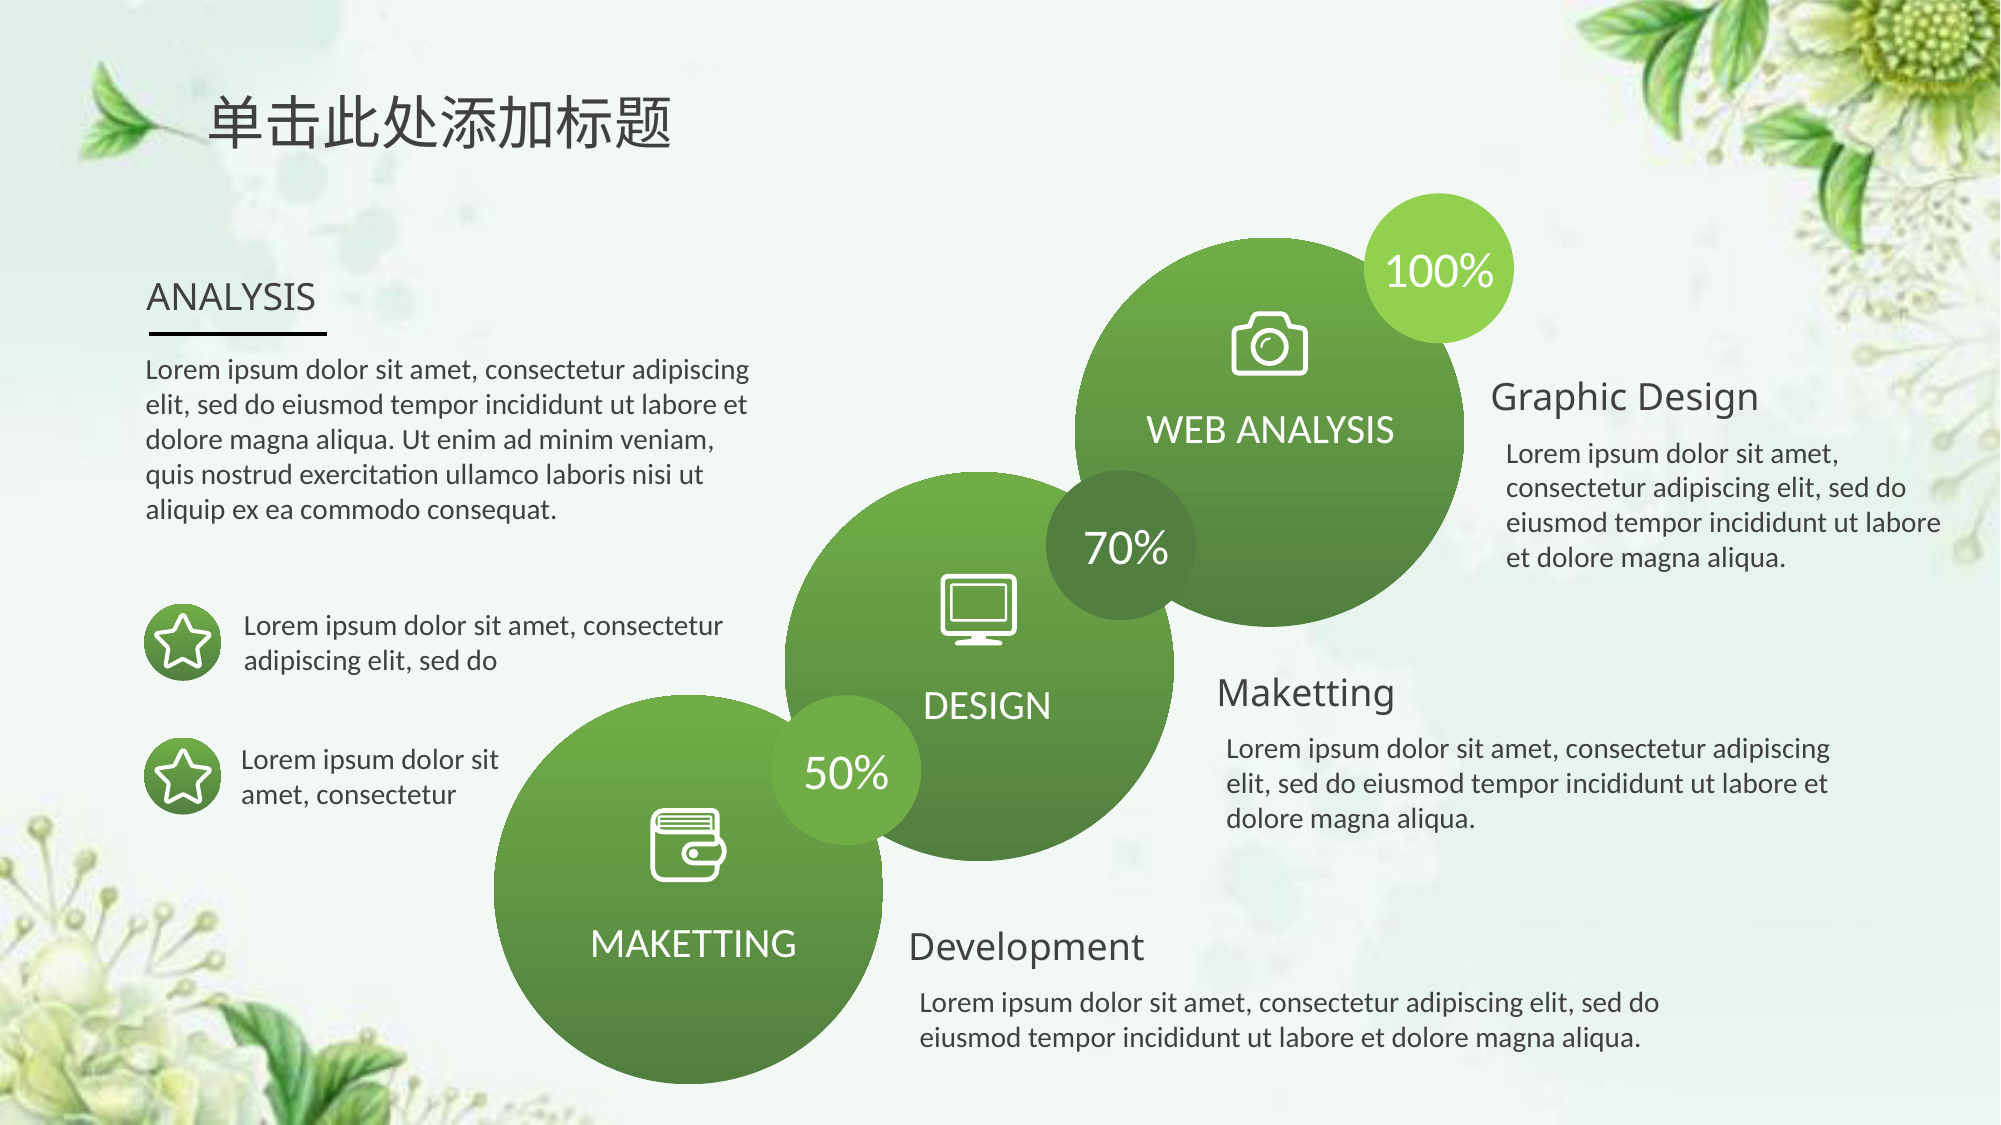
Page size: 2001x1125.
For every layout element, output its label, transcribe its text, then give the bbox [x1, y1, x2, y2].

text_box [1045, 470, 1196, 621]
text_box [904, 915, 1736, 1063]
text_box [784, 472, 1174, 862]
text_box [144, 603, 222, 681]
text_box Lorem ipsum dolor sit amet, consectetur adipiscing elit, sed do eiusmod tempor incididunt ut labore et dolore magna aliqua. Ut enim ad minim veniam, quis nostrud exercitation ullamco laboris nisi ut aliquip ex ea commodo consequat. [130, 343, 783, 533]
picture [0, 0, 2001, 1125]
text_box Lorem ipsum dolor sit amet, consectetur [226, 733, 494, 818]
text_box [1211, 661, 1860, 844]
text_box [1075, 237, 1465, 627]
text_box 单击此处添加标题 [191, 78, 688, 164]
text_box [771, 695, 922, 846]
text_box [144, 737, 222, 815]
text_box Lorem ipsum dolor sit amet, consectetur adipiscing elit, sed do [228, 599, 739, 684]
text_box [494, 695, 884, 1085]
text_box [1491, 365, 1976, 583]
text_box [1363, 193, 1514, 344]
text_box ANALYSIS [131, 265, 332, 326]
